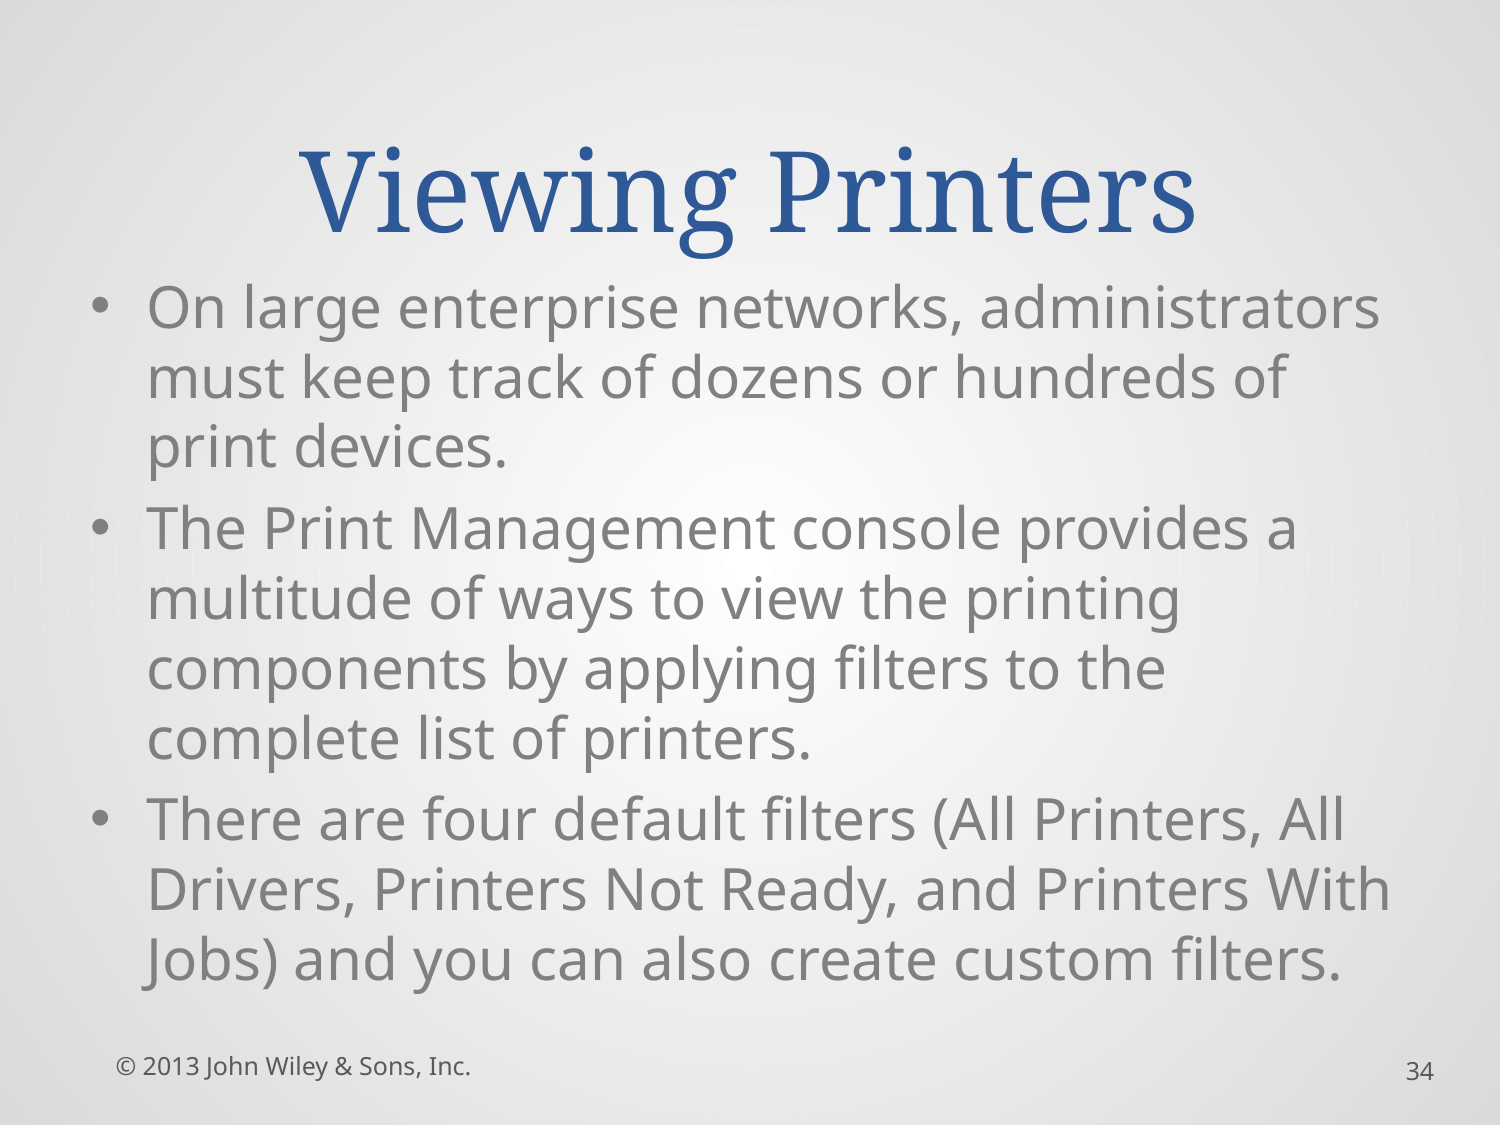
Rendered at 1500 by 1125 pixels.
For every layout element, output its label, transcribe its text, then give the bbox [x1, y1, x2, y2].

footer © 2013 John Wiley & Sons, Inc. [108, 1037, 576, 1098]
slide_number 34 [1401, 1042, 1494, 1103]
list On large enterprise networks, administrators must keep track of dozens or hundreds of print devices. The Print Management console provides a multitude of ways to view the printing components by applying filters to the complete list of printers. There are four default filters (All Printers, All Drivers, Printers Not Ready, and Printers With Jobs) and you can also create custom filters. [75, 262, 1425, 1005]
title Viewing Printers [75, 0, 1425, 262]
